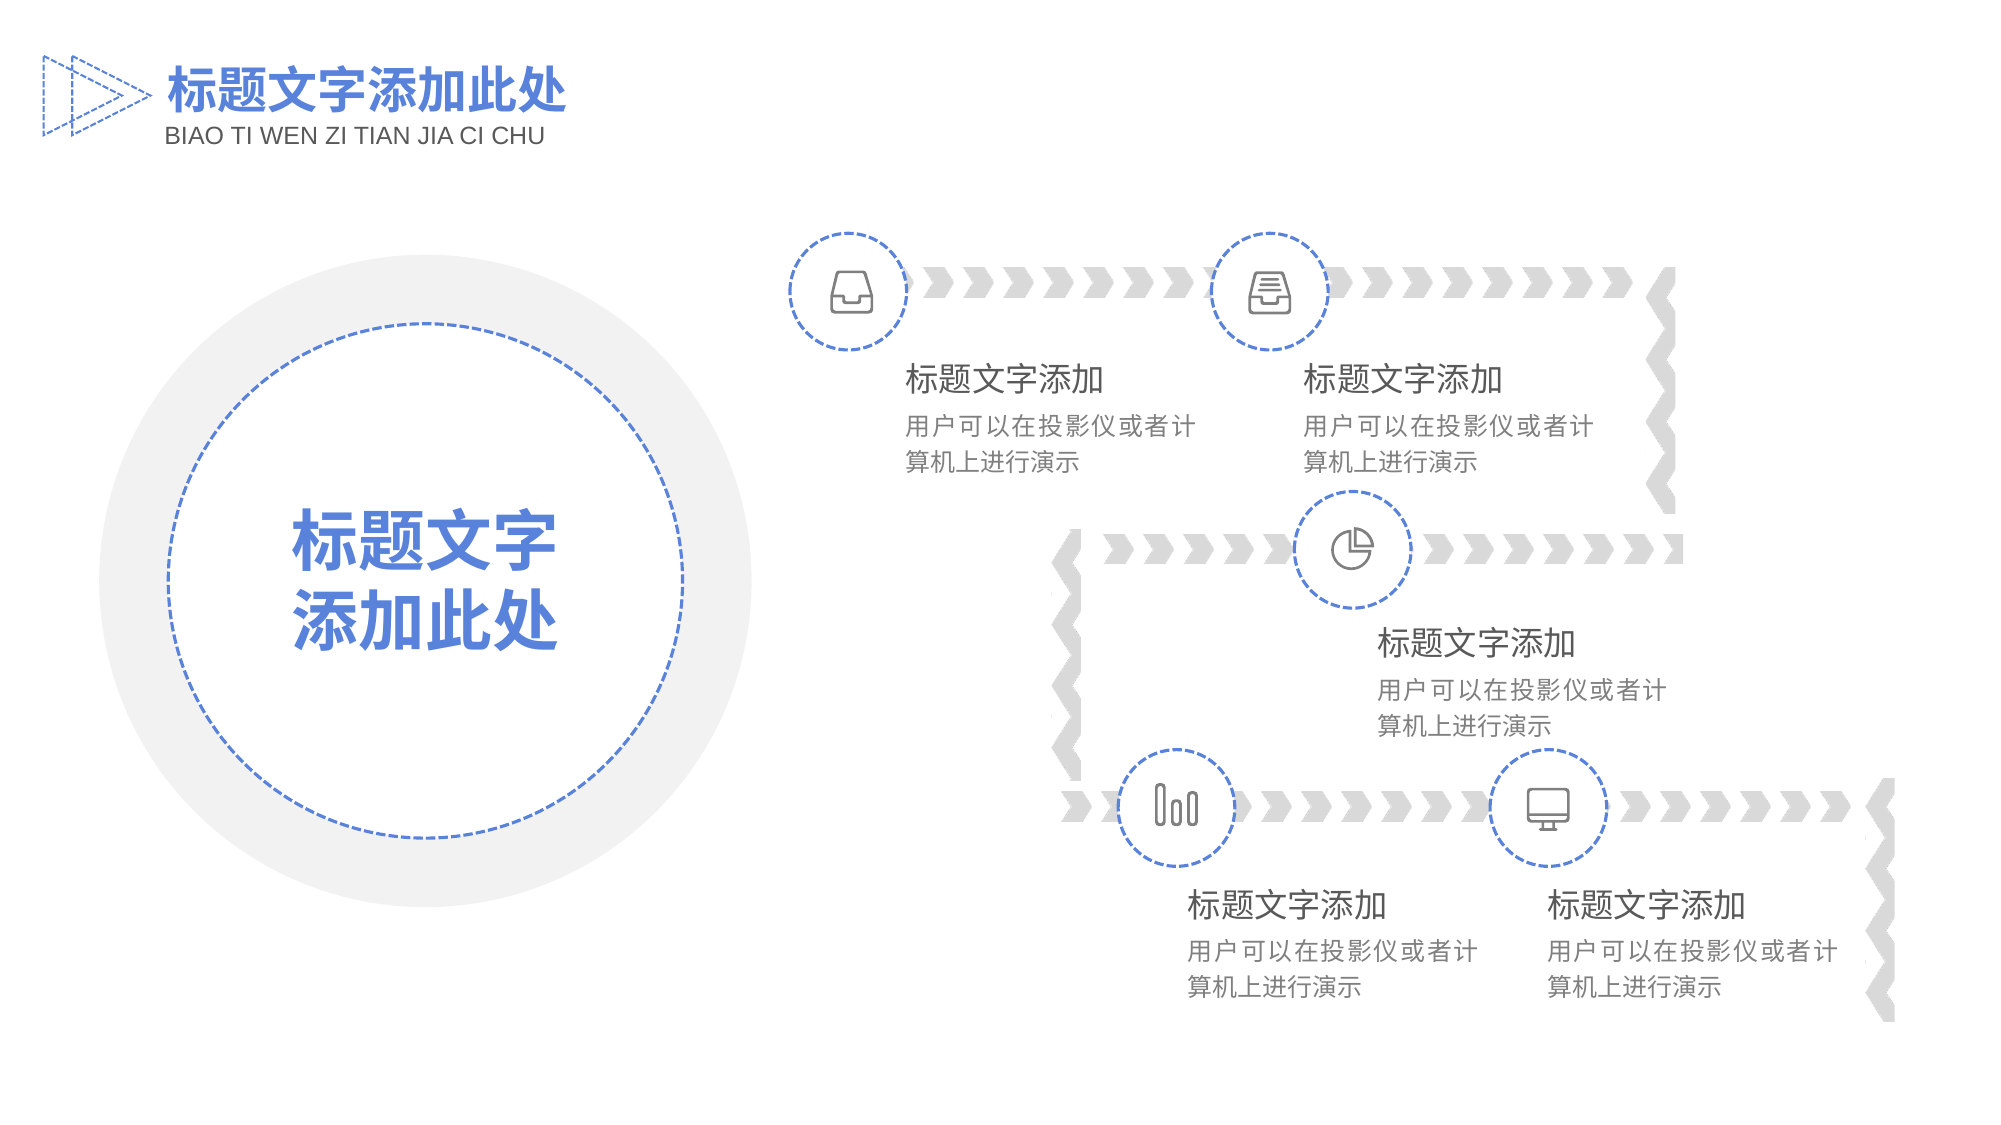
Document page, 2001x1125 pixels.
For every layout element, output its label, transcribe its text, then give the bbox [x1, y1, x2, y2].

text_box 标题文字添加此处 [152, 51, 583, 126]
text_box [71, 55, 152, 137]
text_box [167, 322, 684, 840]
text_box 标题文字 添加此处 [277, 491, 574, 667]
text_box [1093, 491, 1684, 609]
text_box BIAO TI WEN ZI TIAN JIA CI CHU [149, 112, 582, 157]
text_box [1051, 749, 1854, 867]
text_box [1173, 868, 1520, 1011]
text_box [1362, 606, 1709, 749]
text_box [789, 233, 1637, 350]
text_box [42, 55, 72, 137]
text_box [1864, 777, 1896, 1022]
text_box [1289, 350, 1636, 485]
text_box [1050, 529, 1082, 781]
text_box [1532, 868, 1879, 1011]
text_box [98, 253, 753, 909]
text_box [1645, 267, 1676, 491]
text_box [890, 350, 1238, 485]
